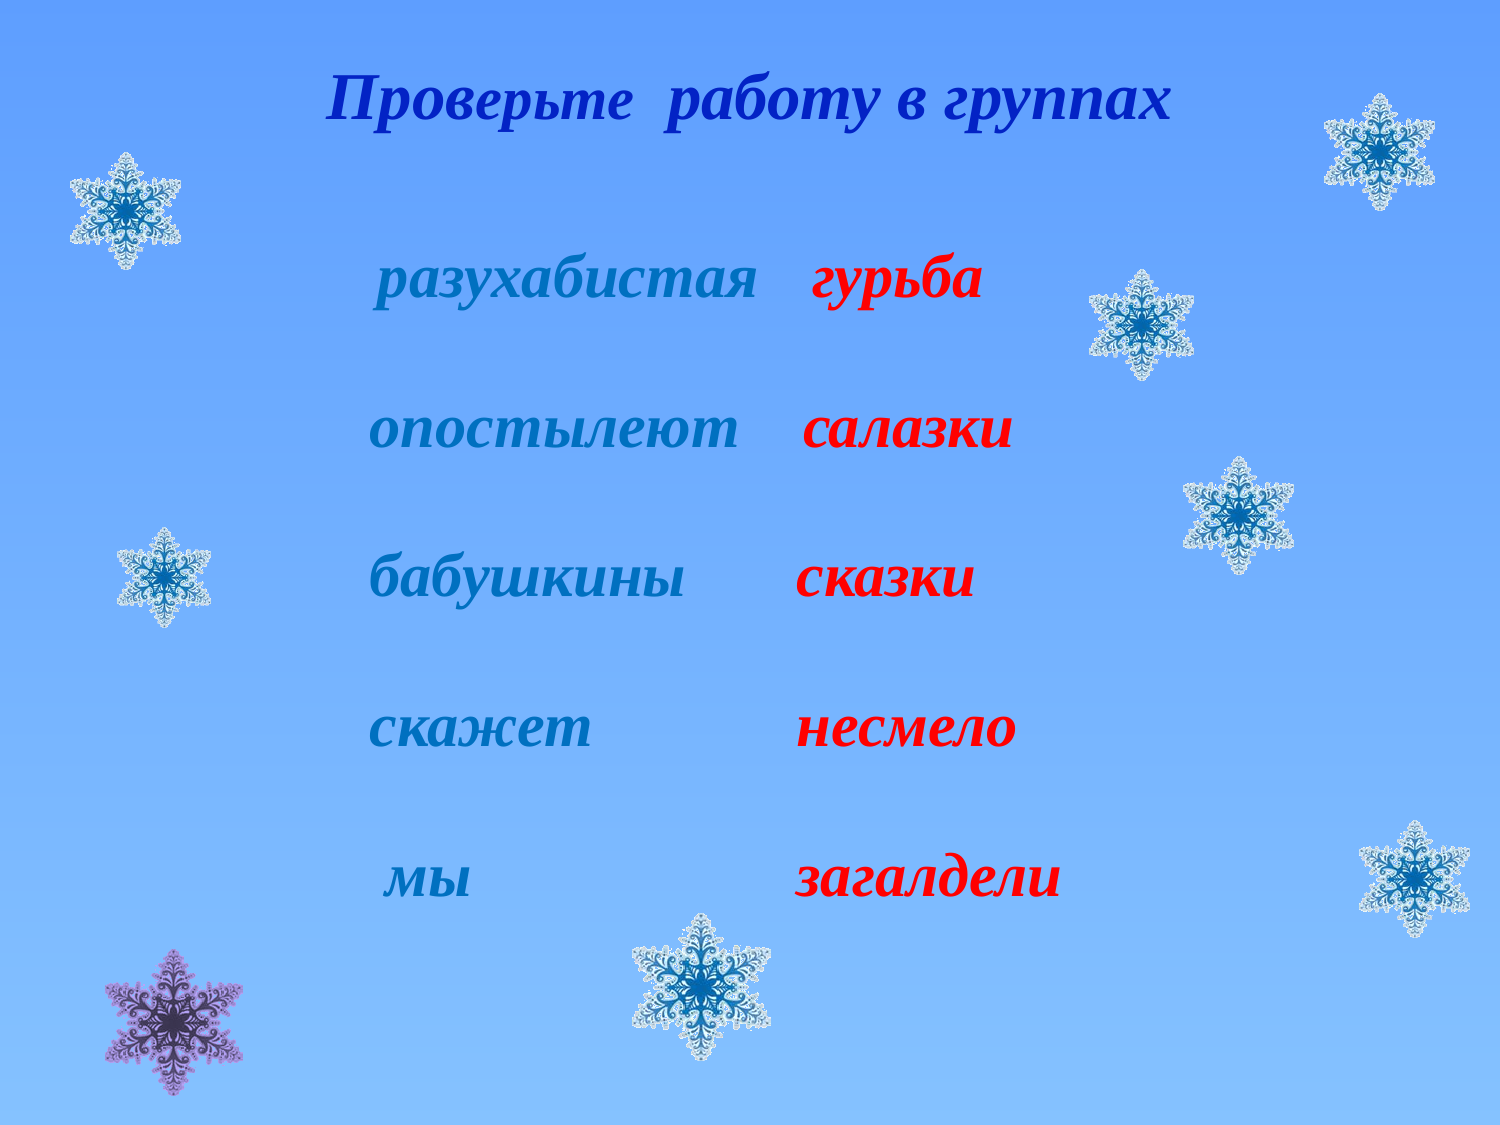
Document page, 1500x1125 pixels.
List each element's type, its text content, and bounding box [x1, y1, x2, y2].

picture [1359, 820, 1470, 938]
picture [1323, 93, 1435, 212]
picture [70, 152, 181, 270]
picture [1183, 456, 1294, 575]
picture [116, 527, 212, 628]
text_box разухабистая гурьба опостылеют салазки бабушкины сказки скажет несмело мы загалдели [0, 152, 1500, 1082]
title Проверьте работу в группах [75, 45, 1425, 141]
picture [1089, 269, 1194, 381]
picture [105, 948, 244, 1097]
picture [632, 913, 771, 1062]
